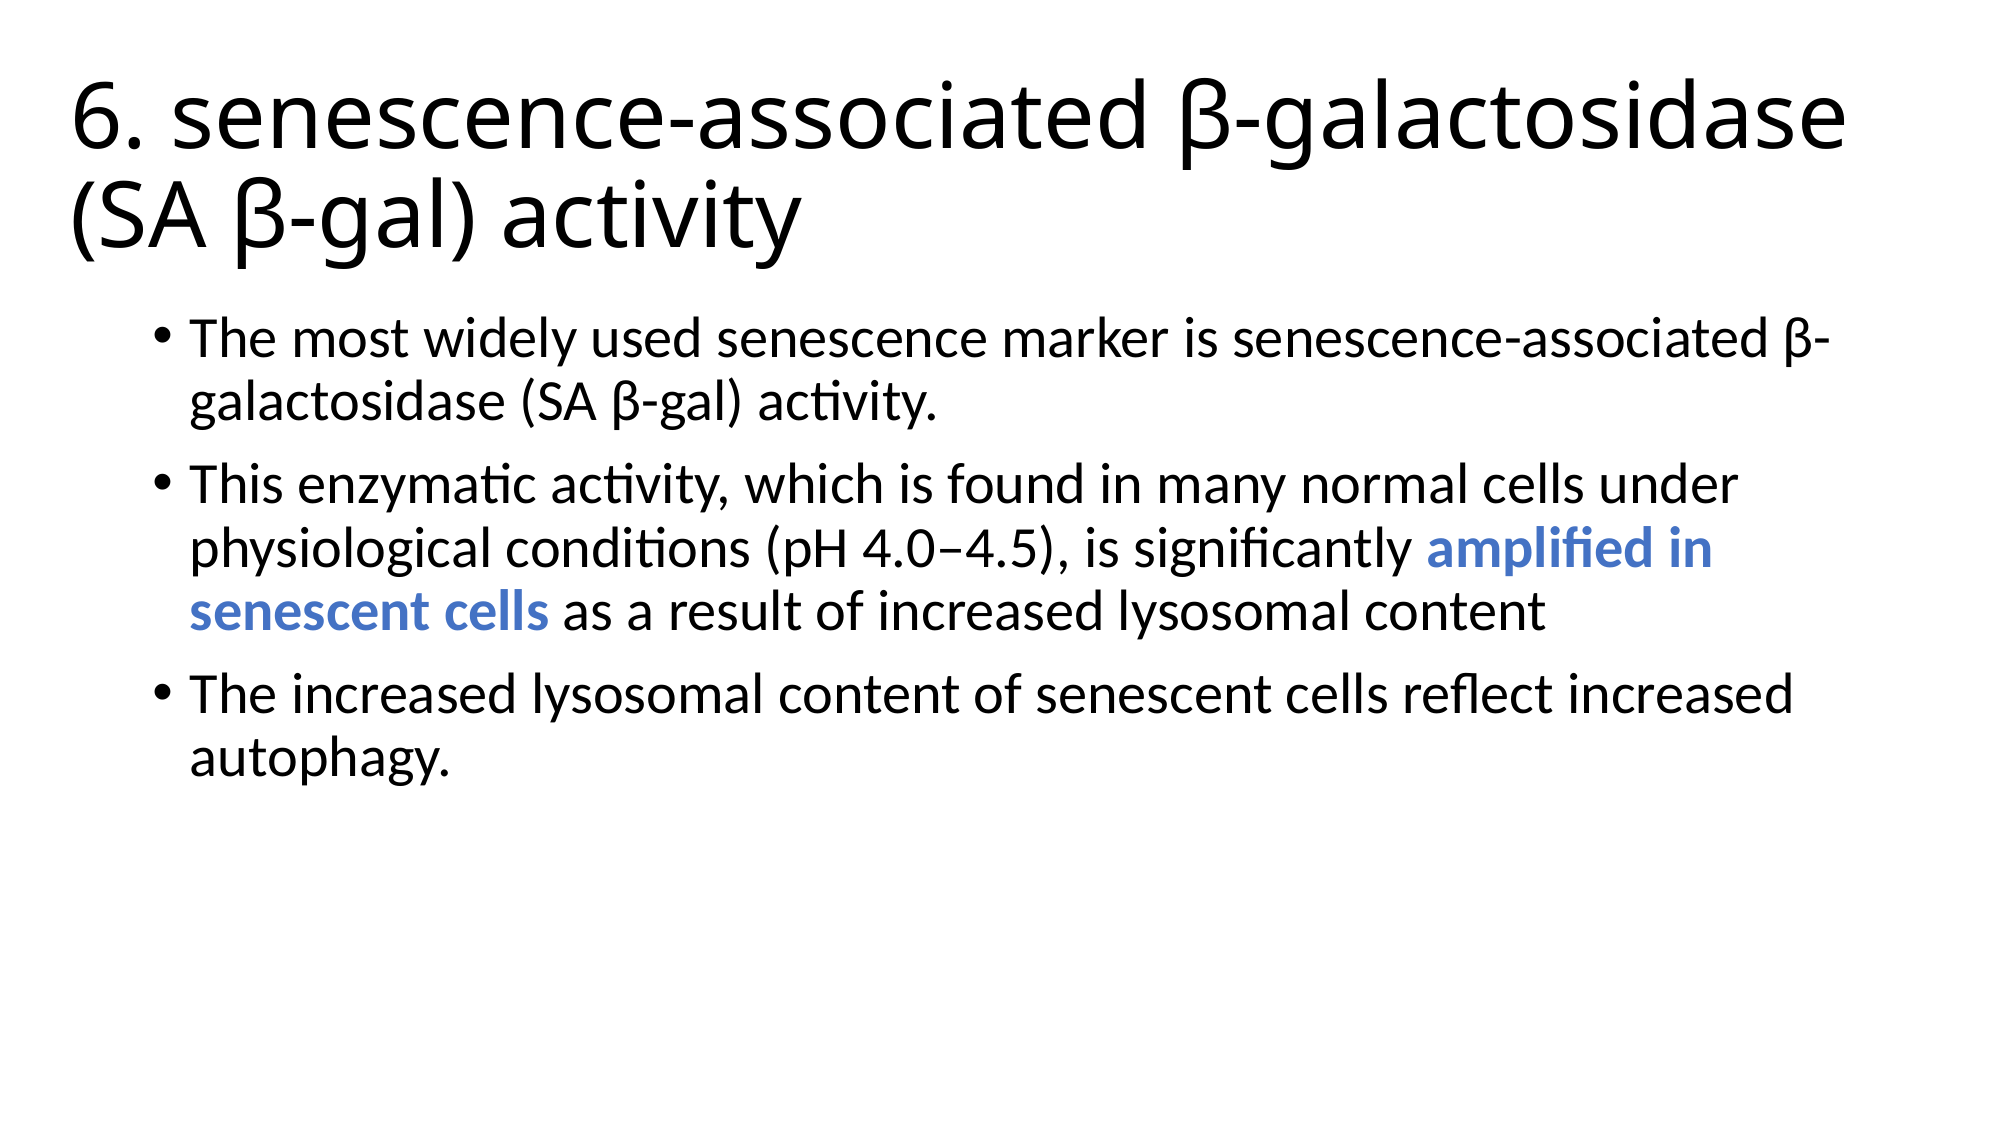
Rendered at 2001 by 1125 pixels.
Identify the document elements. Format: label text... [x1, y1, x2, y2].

title 6. senescence-associated β-galactosidase (SA β-gal) activity [55, 59, 2000, 278]
list The most widely used senescence marker is senescence-associated β-galactosidase (SA β-gal) activity. This enzymatic activity, which is found in many normal cells under physiological conditions (pH 4.0–4.5), is significantly amplified in senescent cells as a result of increased lysosomal content The increased lysosomal content of senescent cells reflect increased autophagy. [137, 299, 1863, 1014]
